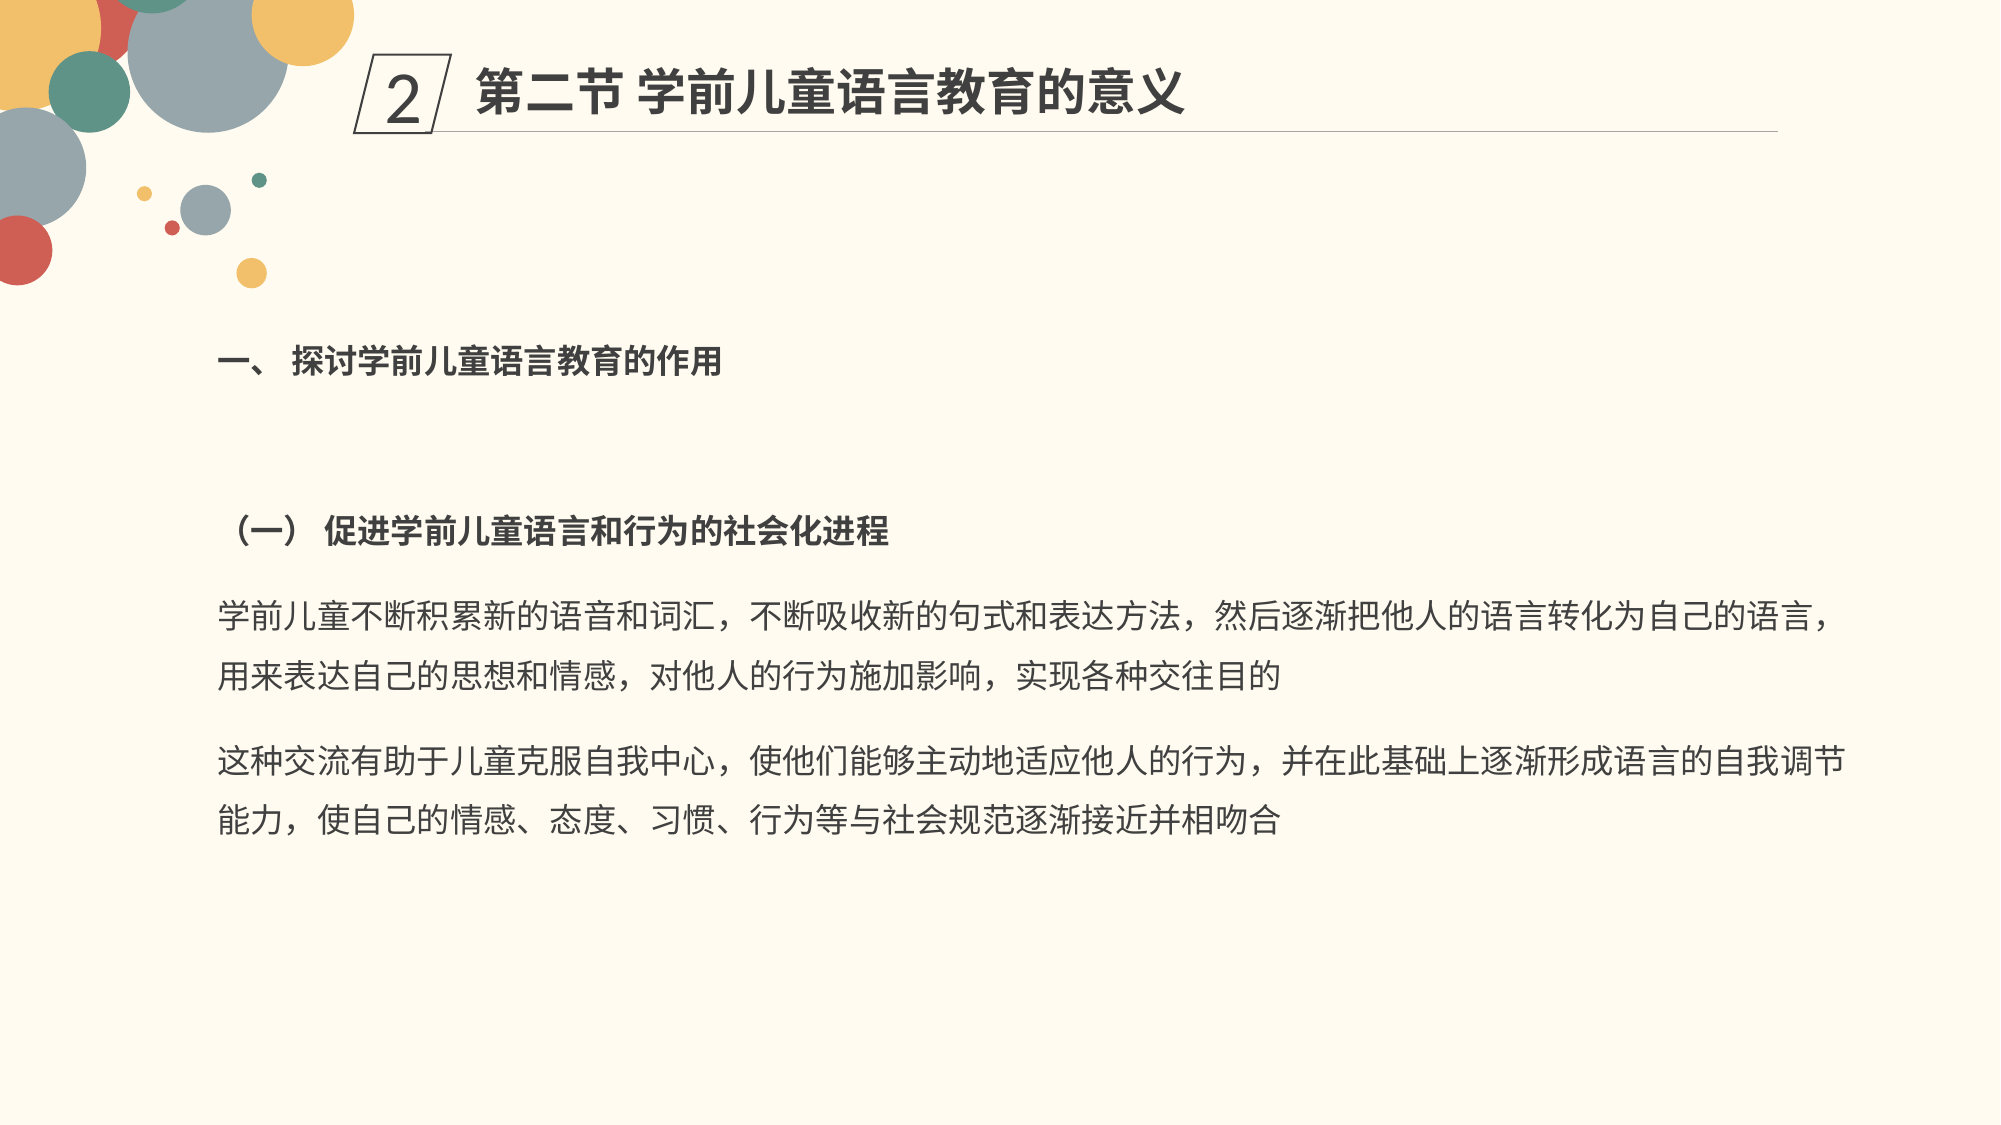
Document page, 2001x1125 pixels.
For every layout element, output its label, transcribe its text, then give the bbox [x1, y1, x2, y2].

text_box 一、 探讨学前儿童语言教育的作用 （一） 促进学前儿童语言和行为的社会化进程 学前儿童不断积累新的语音和词汇，不断吸收新的句式和表达方法，然后逐渐把他人的语言转化为自己的语言，用来表达自己的思想和情感，对他人的行为施加影响，实现各种交往目的 这种交流有助于儿童克服自我中心，使他们能够主动地适应他人的行为，并在此基础上逐渐形成语言的自我调节能力，使自己的情感、态度、习惯、行为等与社会规范逐渐接近并相吻合 [202, 313, 1878, 847]
text_box 第二节 学前儿童语言教育的意义 [460, 53, 1454, 129]
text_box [0, 0, 355, 289]
text_box 2 [355, 53, 453, 135]
